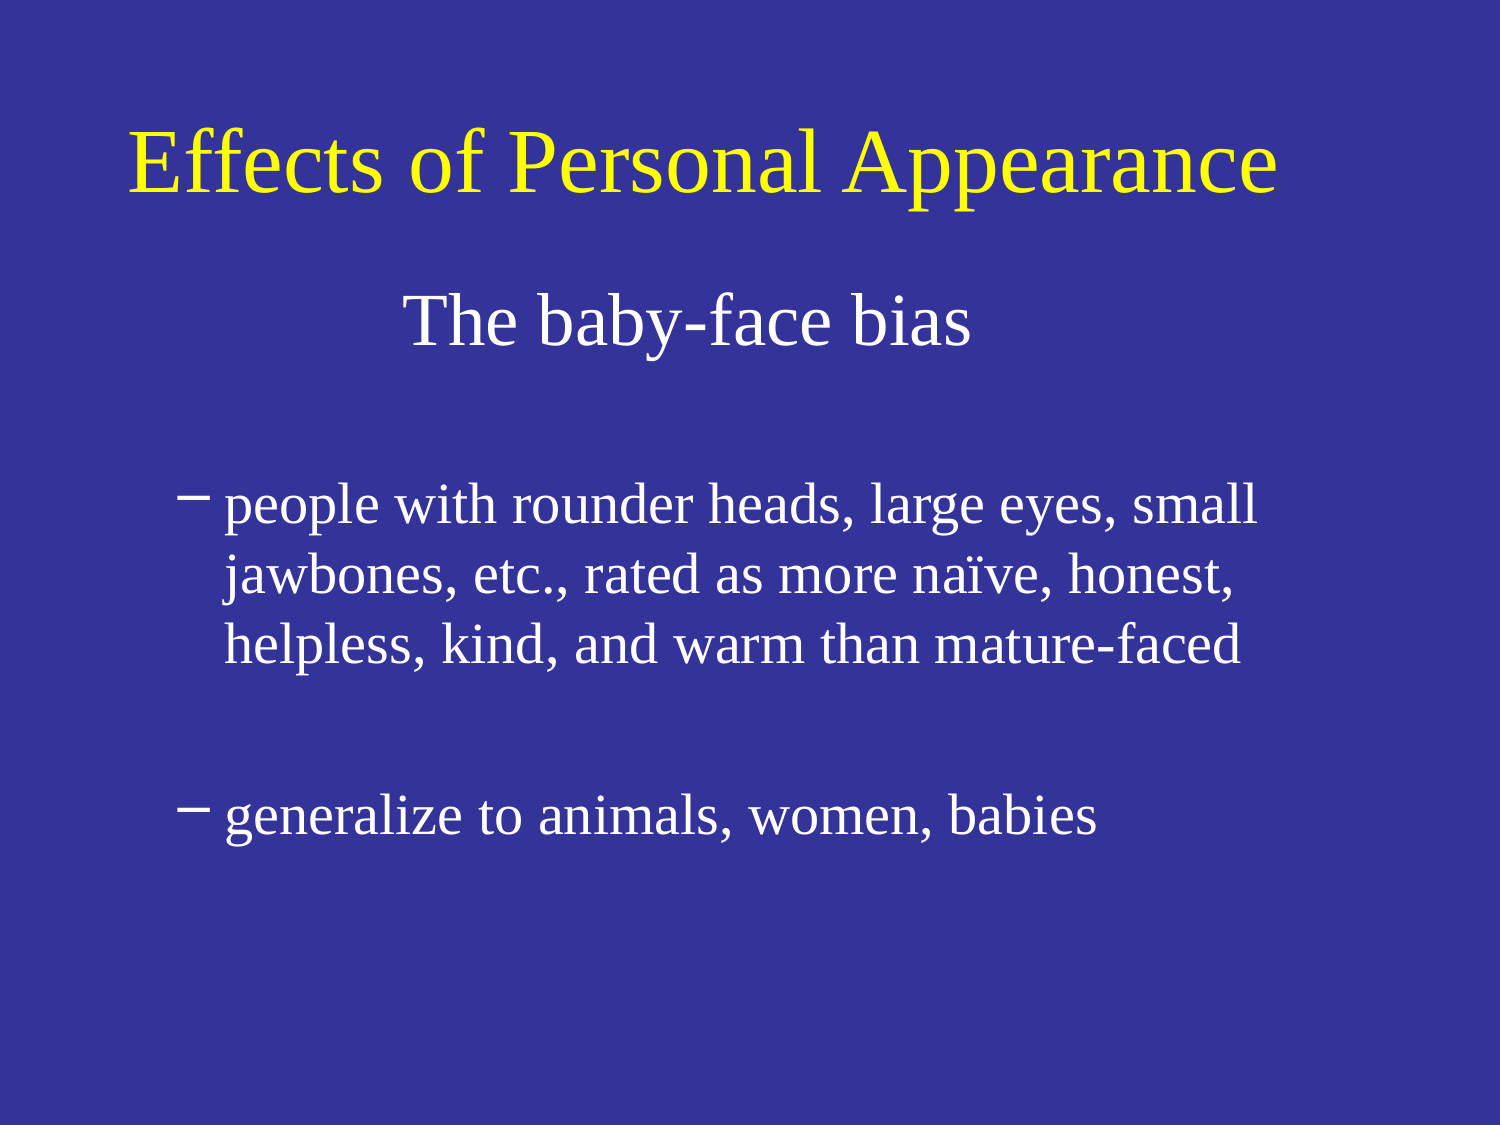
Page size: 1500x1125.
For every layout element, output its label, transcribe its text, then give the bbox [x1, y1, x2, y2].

title Effects of Personal Appearance [66, 62, 1342, 251]
list The baby-face bias people with rounder heads, large eyes, small jawbones, etc., rated as more naïve, honest, helpless, kind, and warm than mature-faced generalize to animals, women, babies [87, 262, 1288, 1013]
